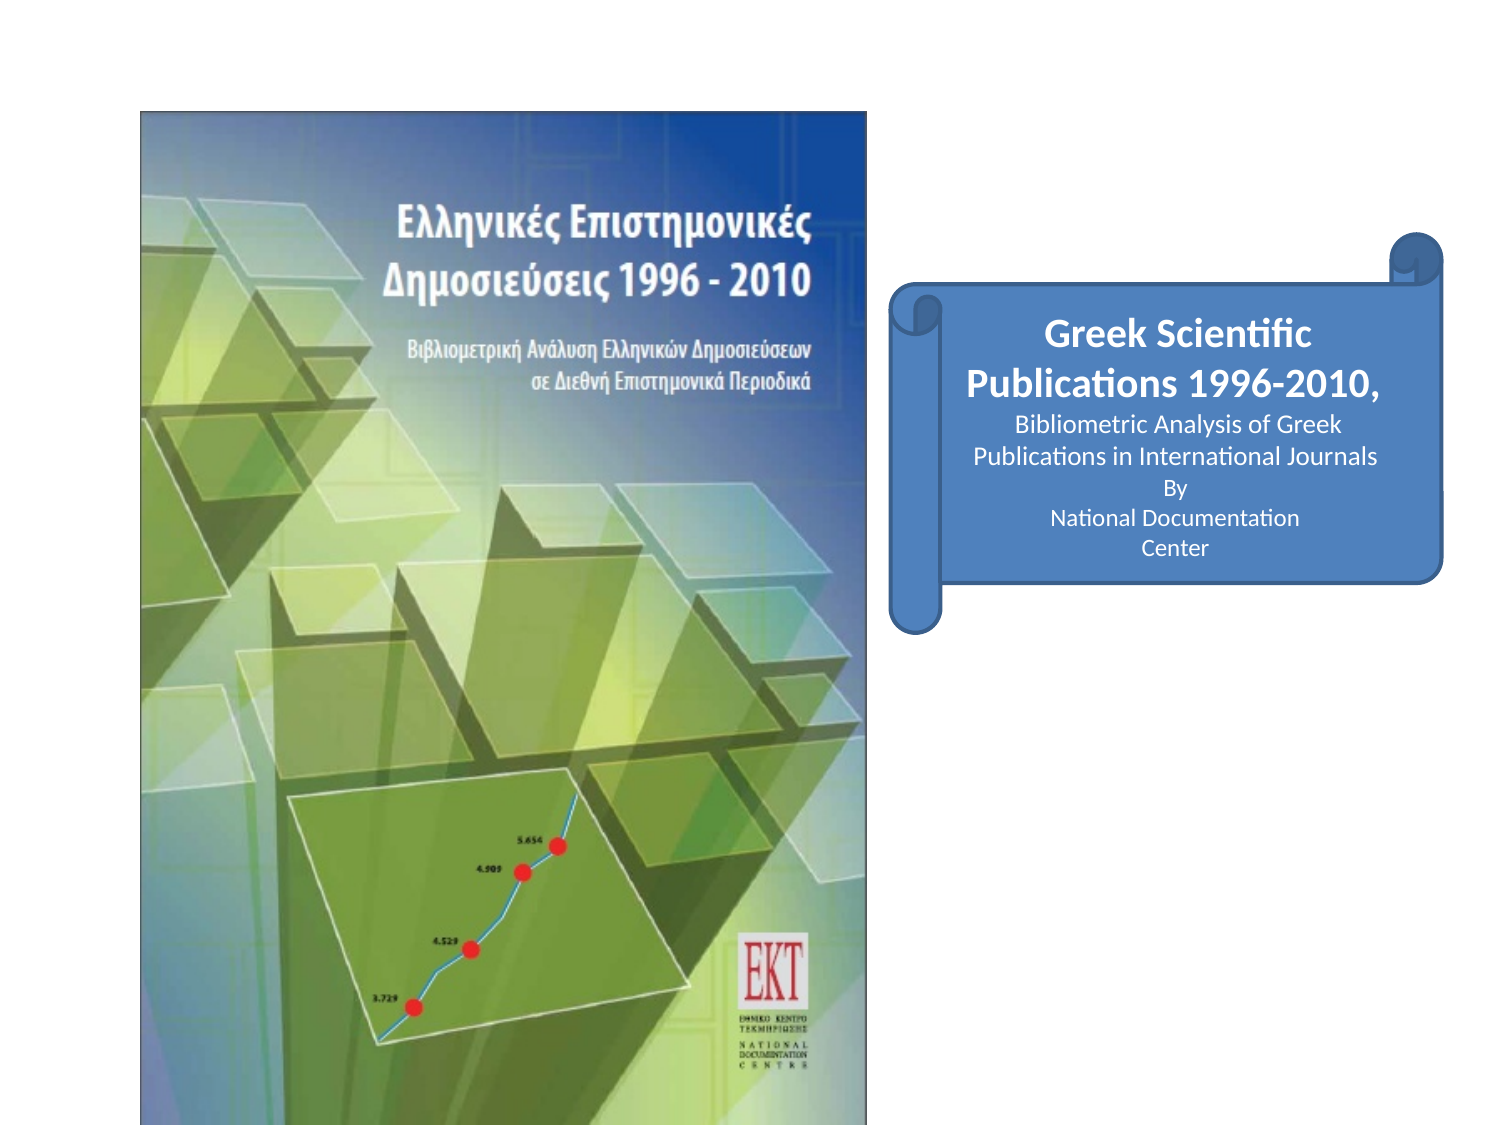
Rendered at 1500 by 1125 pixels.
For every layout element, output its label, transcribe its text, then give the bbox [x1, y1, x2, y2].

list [140, 110, 868, 1125]
text_box Greek Scientific Publications 1996-2010, Bibliometric Analysis of Greek Publications in International Journals By National Documentation Center [888, 232, 1444, 635]
